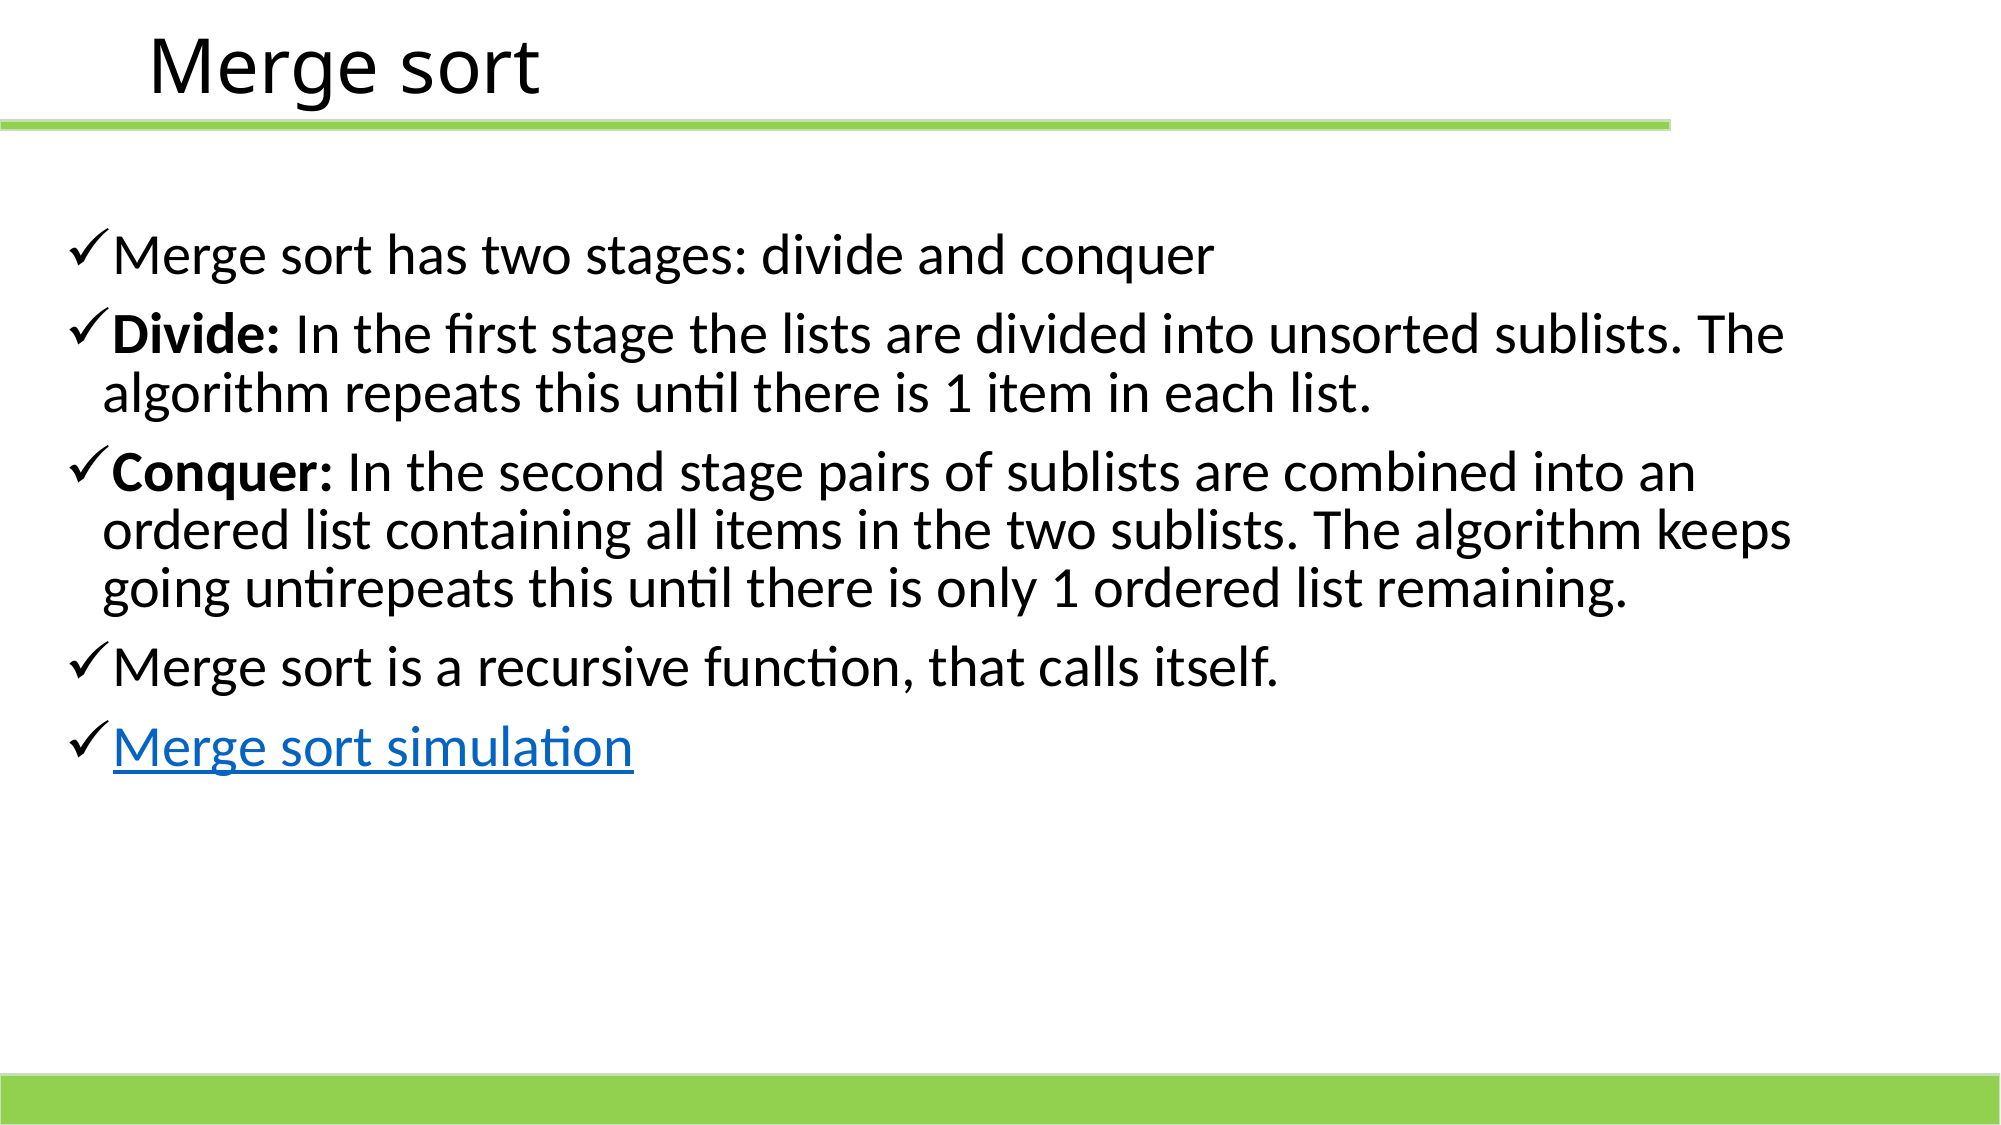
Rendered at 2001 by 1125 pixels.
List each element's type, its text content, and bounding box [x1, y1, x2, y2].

list Merge sort has two stages: divide and conquer Divide: In the first stage the lists are divided into unsorted sublists. The algorithm repeats this until there is 1 item in each list. Conquer: In the second stage pairs of sublists are combined into an ordered list containing all items in the two sublists. The algorithm keeps going untirepeats this until there is only 1 ordered list remaining. Merge sort is a recursive function, that calls itself. Merge sort simulation [49, 223, 1858, 938]
title Merge sort [132, 11, 1858, 121]
